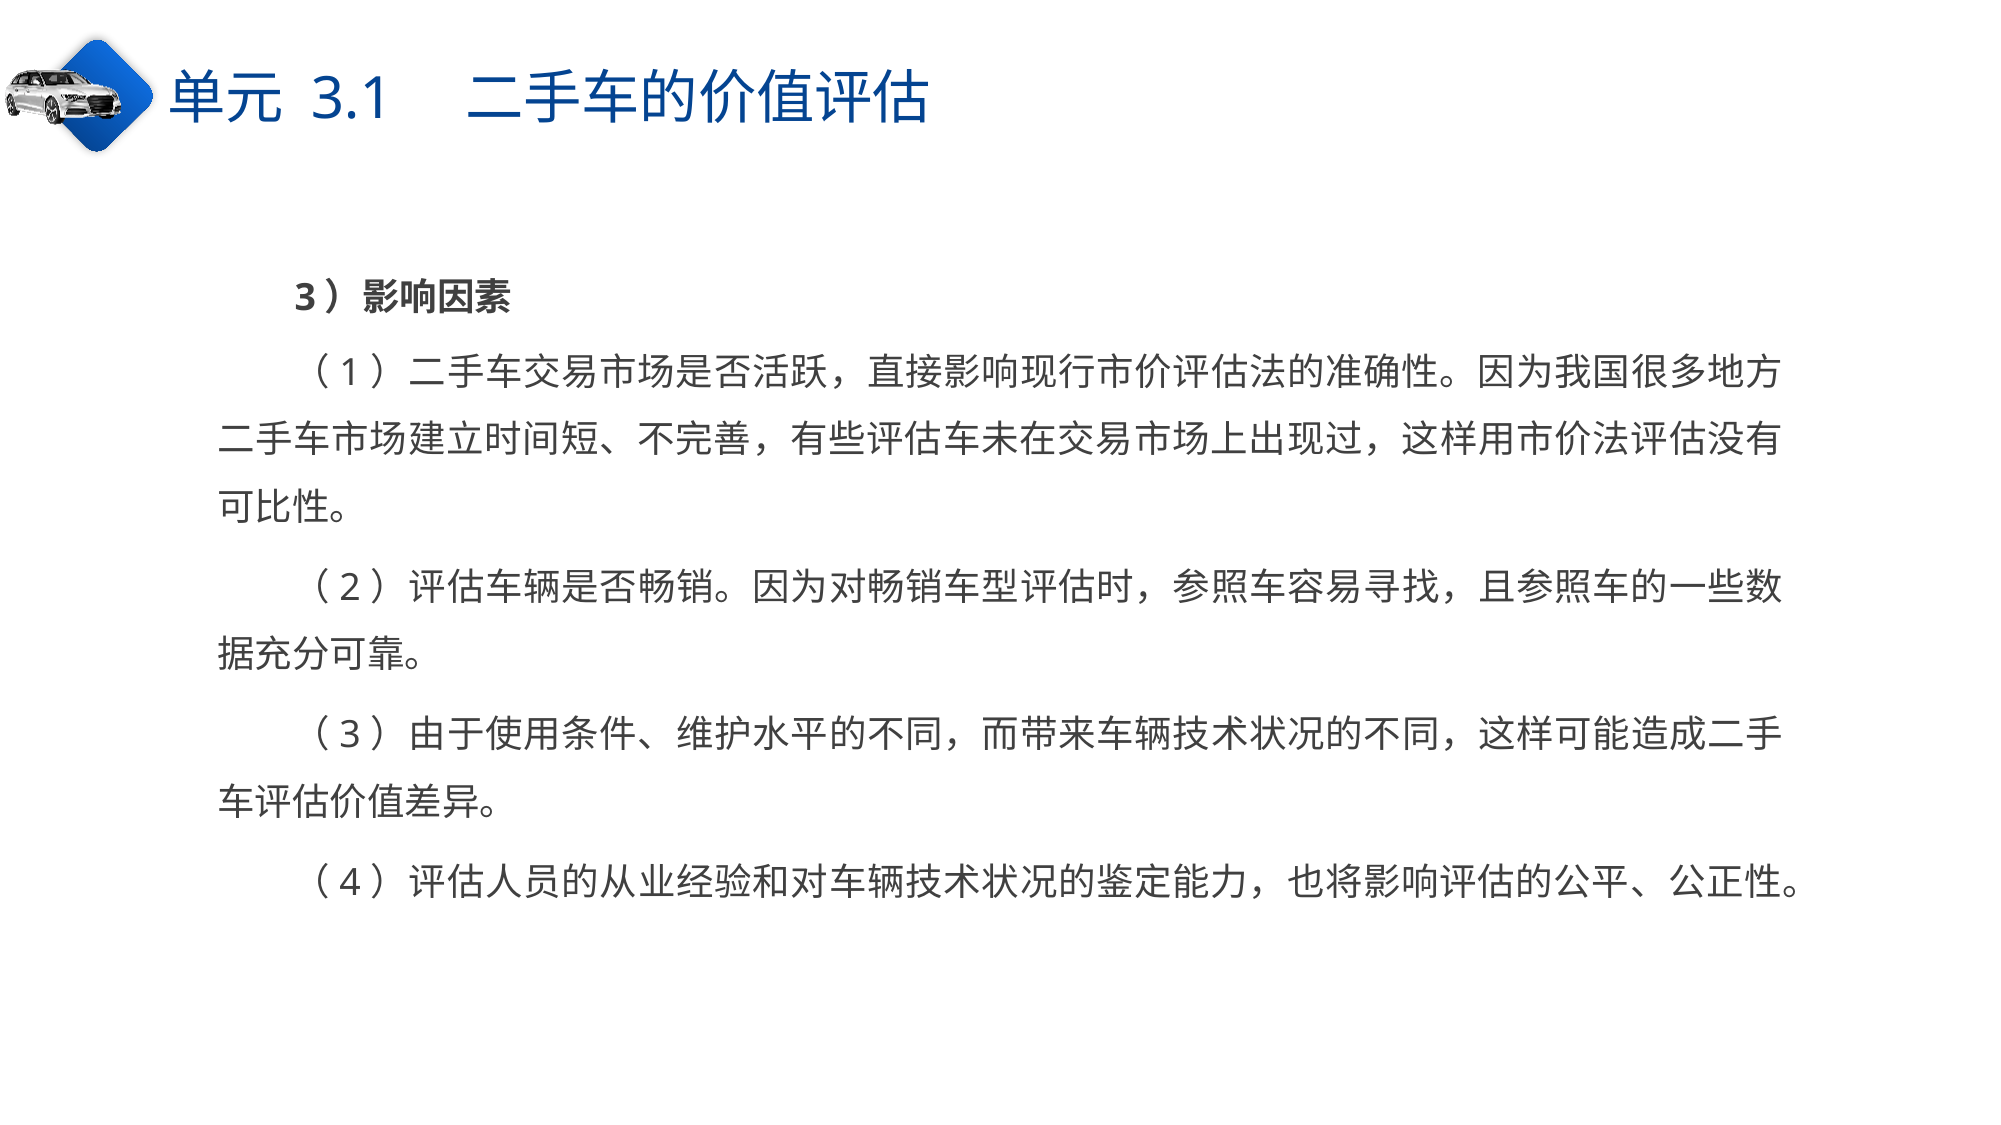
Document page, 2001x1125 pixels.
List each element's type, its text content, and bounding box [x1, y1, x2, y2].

text_box （1）二手车交易市场是否活跃，直接影响现行市价评估法的准确性。因为我国很多地方二手车市场建立时间短、不完善，有些评估车未在交易市场上出现过，这样用市价法评估没有可比性。 （2）评估车辆是否畅销。因为对畅销车型评估时，参照车容易寻找，且参照车的一些数据充分可靠。 （3）由于使用条件、维护水平的不同，而带来车辆技术状况的不同，这样可能造成二手车评估价值差异。 （4）评估人员的从业经验和对车辆技术状况的鉴定能力，也将影响评估的公平、公正性。 [202, 317, 1798, 911]
picture [0, 31, 125, 157]
text_box 单元 3.1 二手车的价值评估 [152, 52, 946, 138]
text_box 3）影响因素 [204, 242, 1000, 326]
